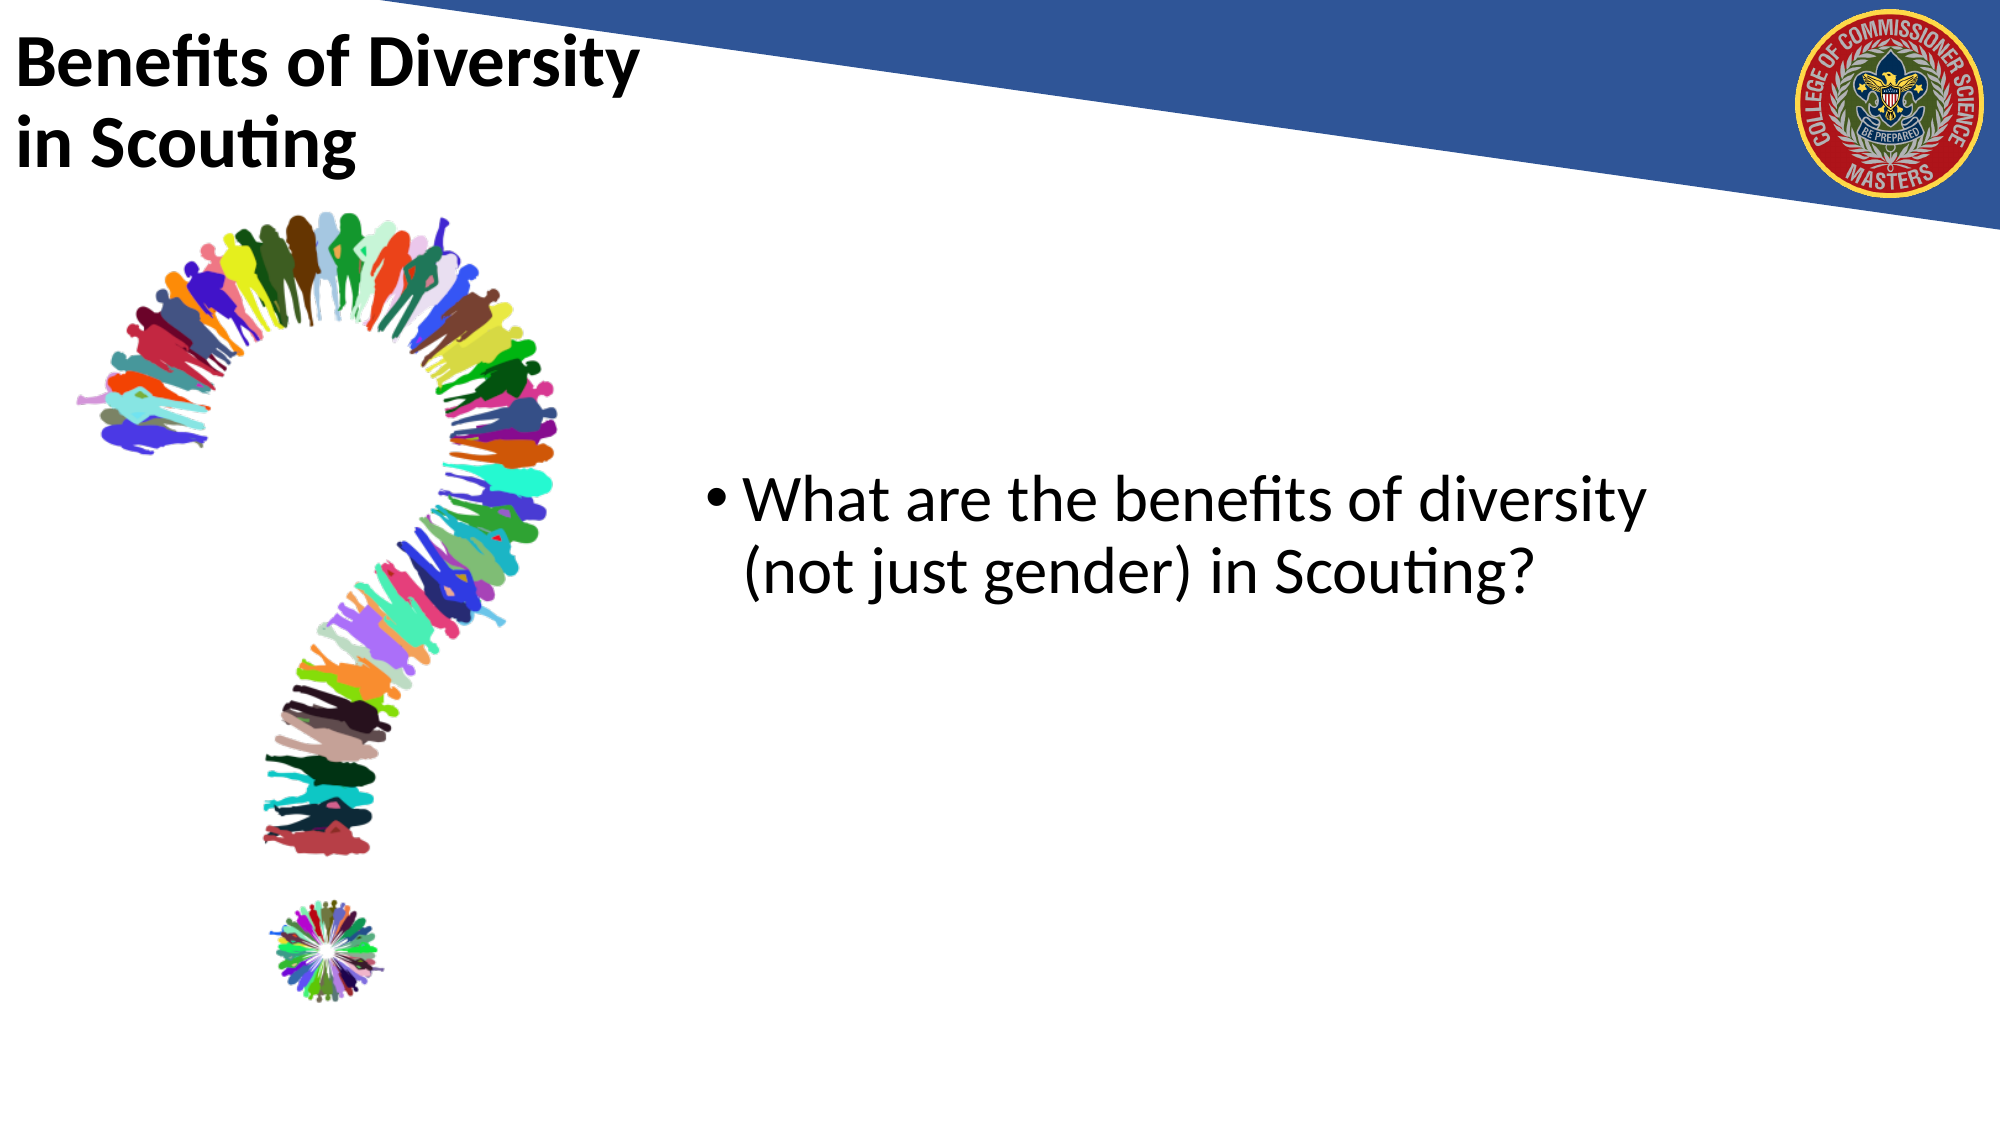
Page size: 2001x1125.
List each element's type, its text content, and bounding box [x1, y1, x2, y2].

list What are the benefits of diversity (not just gender) in Scouting? [690, 456, 1740, 1014]
title Benefits of Diversity in Scouting [0, 47, 1087, 159]
picture [1795, 9, 1984, 198]
picture [70, 201, 564, 1014]
